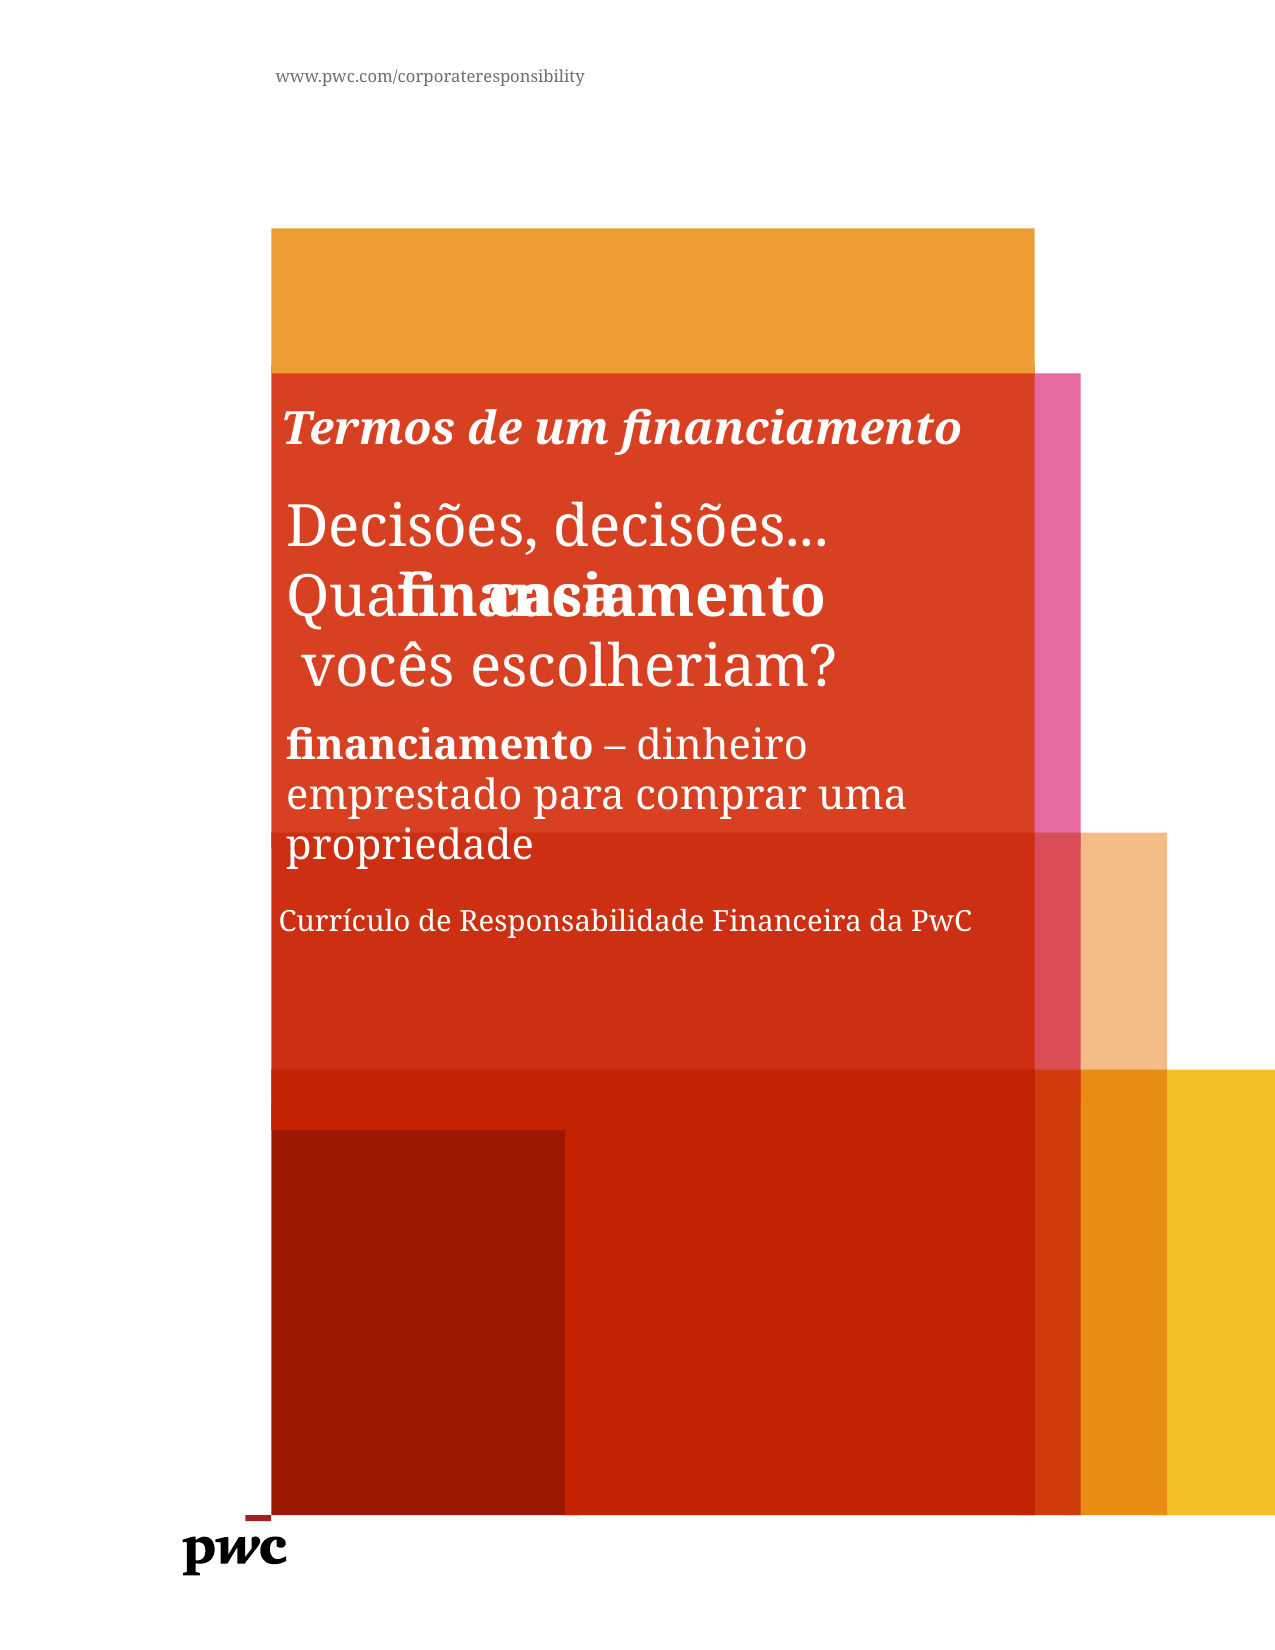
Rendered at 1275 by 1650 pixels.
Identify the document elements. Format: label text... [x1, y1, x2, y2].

text_box www.pwc.com/corporateresponsibility [275, 65, 590, 86]
text_box Decisões, decisões... Qual vocês escolheriam? [286, 488, 924, 699]
subtitle Currículo de Responsabilidade Financeira da PwC [278, 902, 979, 974]
text_box financiamento [397, 558, 827, 629]
title Termos de um financiamento [281, 398, 1015, 455]
text_box financiamento – dinheiro emprestado para comprar uma propriedade [286, 717, 924, 868]
